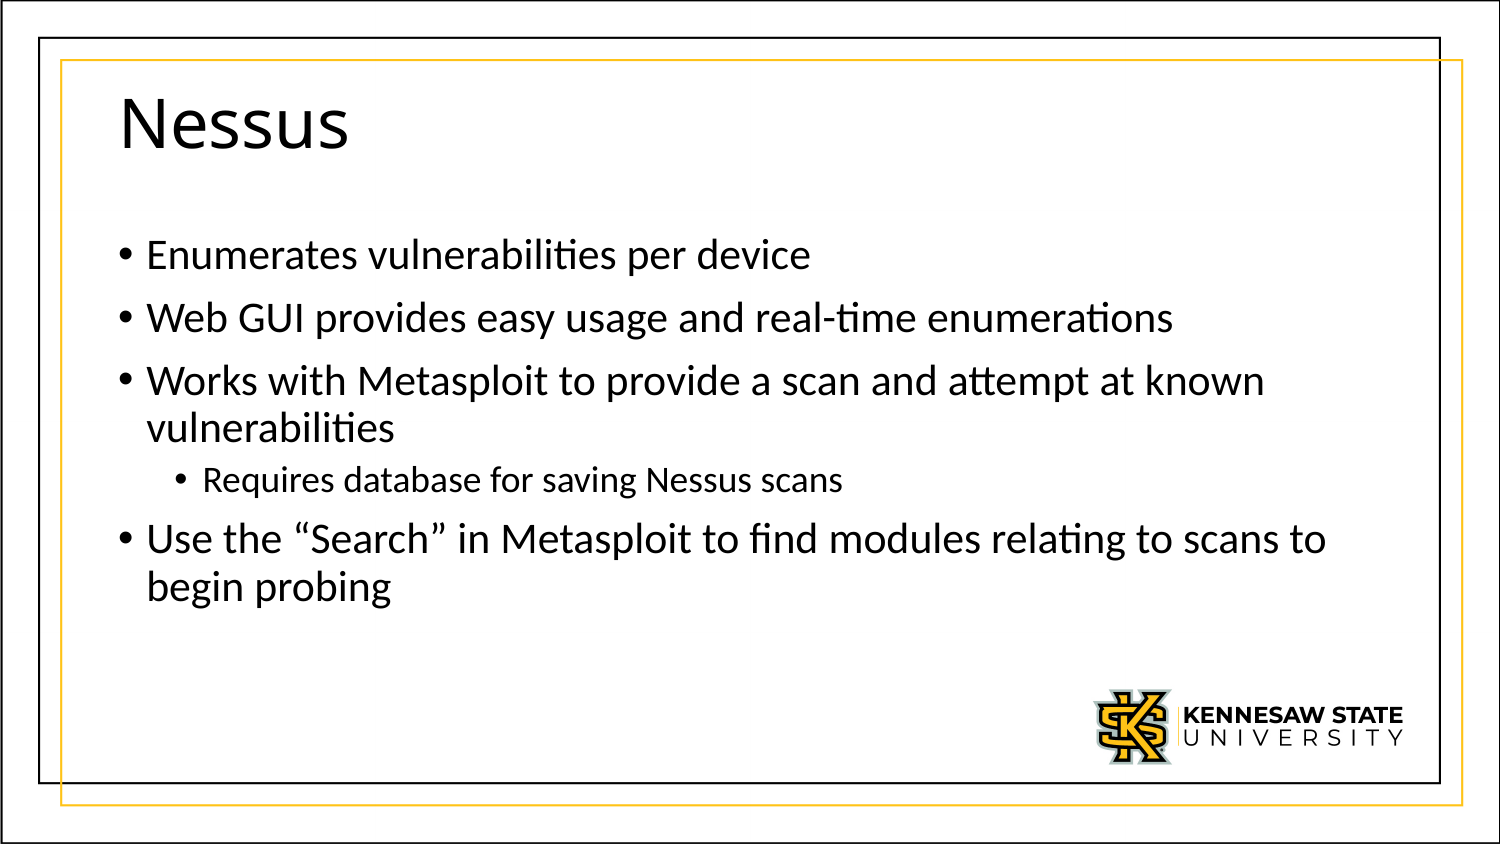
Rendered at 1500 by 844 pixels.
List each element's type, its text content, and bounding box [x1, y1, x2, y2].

list Enumerates vulnerabilities per device Web GUI provides easy usage and real-time enumerations Works with Metasploit to provide a scan and attempt at known vulnerabilities Requires database for saving Nessus scans Use the “Search” in Metasploit to find modules relating to scans to begin probing [103, 224, 1397, 760]
title Nessus [103, 44, 1397, 208]
picture [0, 0, 1500, 844]
